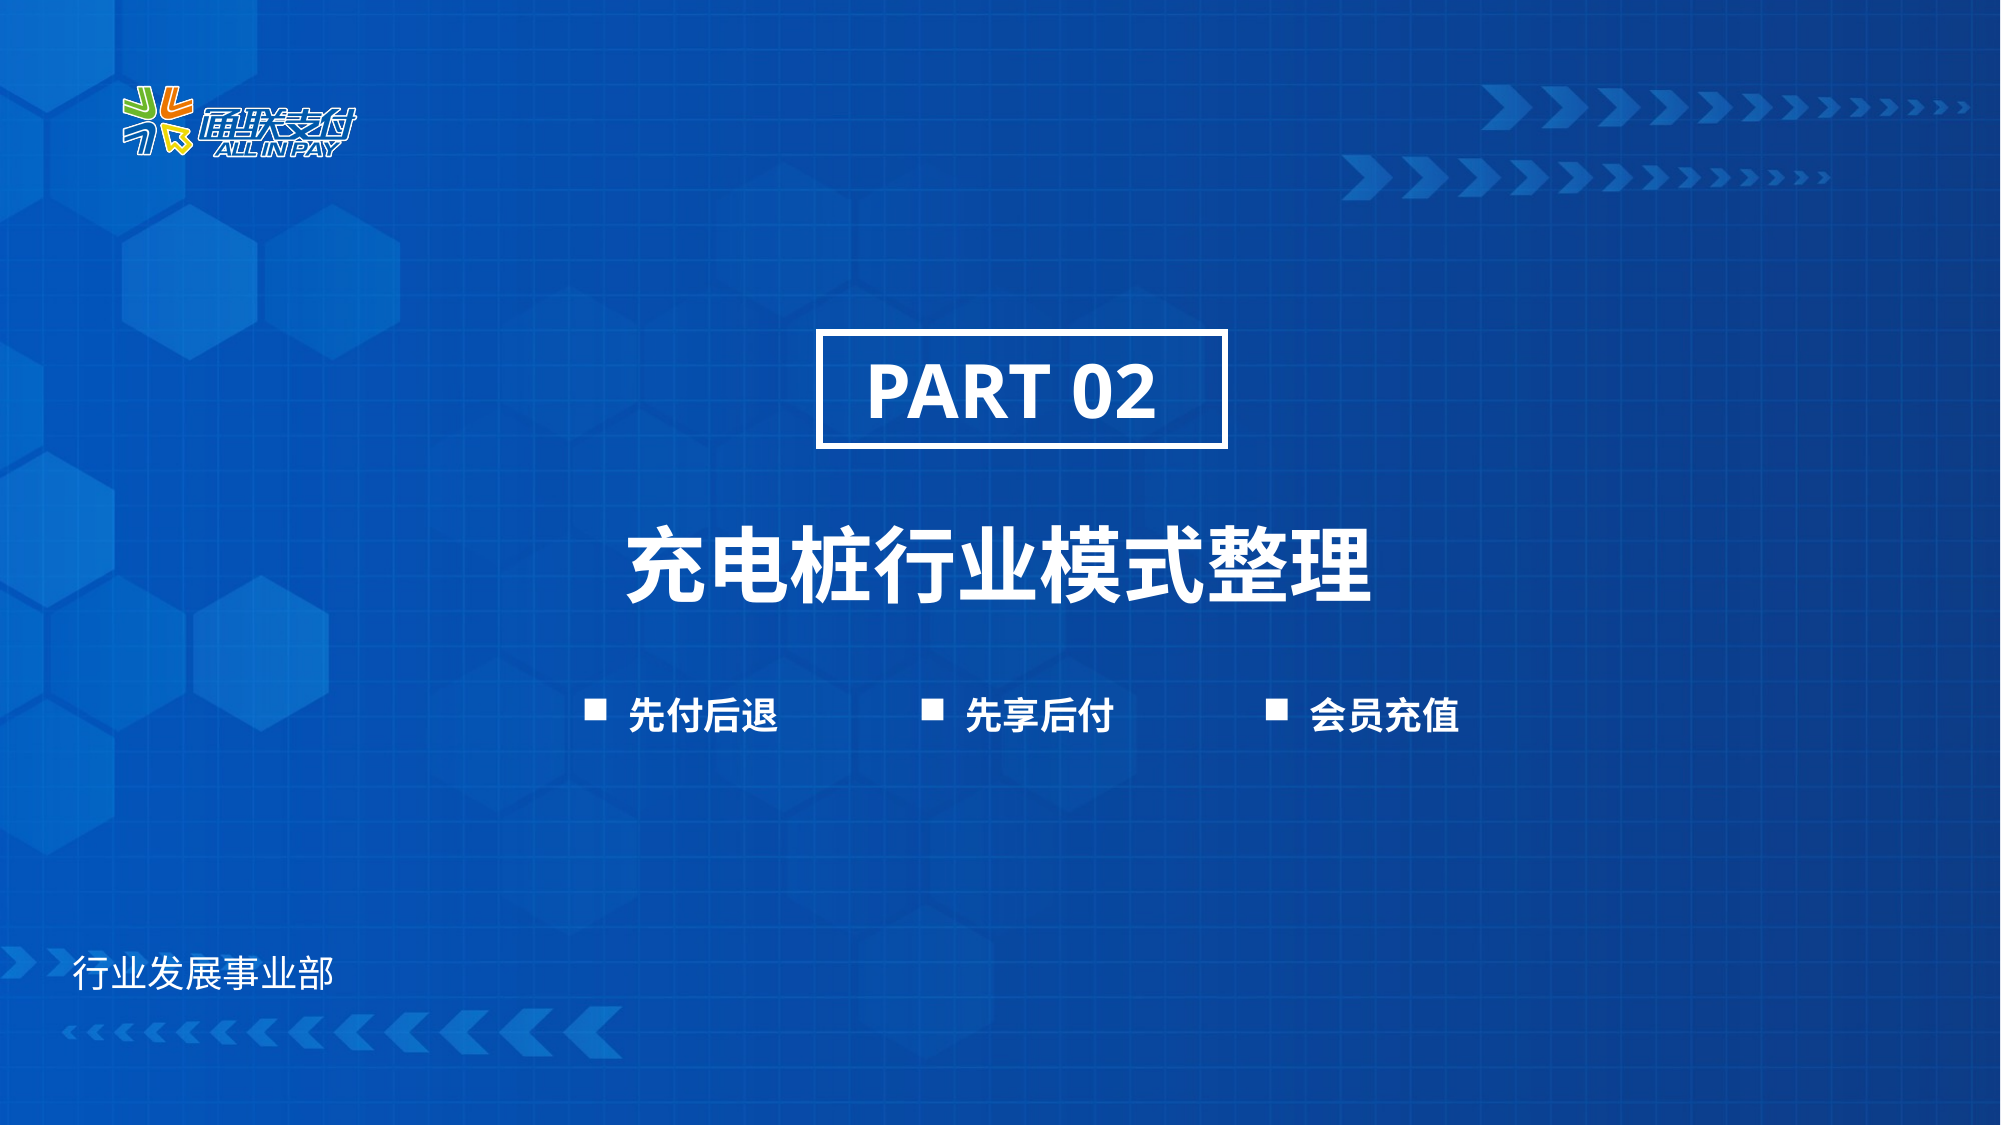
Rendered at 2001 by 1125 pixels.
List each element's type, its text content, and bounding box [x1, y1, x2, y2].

text_box 先付后退 [566, 662, 820, 745]
text_box [819, 331, 1226, 447]
text_box 会员充值 [1248, 662, 1506, 745]
text_box PART 02 [849, 336, 1186, 442]
text_box 充电桩行业模式整理 [608, 505, 1436, 621]
picture [0, 0, 2001, 1125]
text_box 行业发展事业部 [57, 943, 351, 1003]
text_box 先享后付 [903, 662, 1141, 745]
